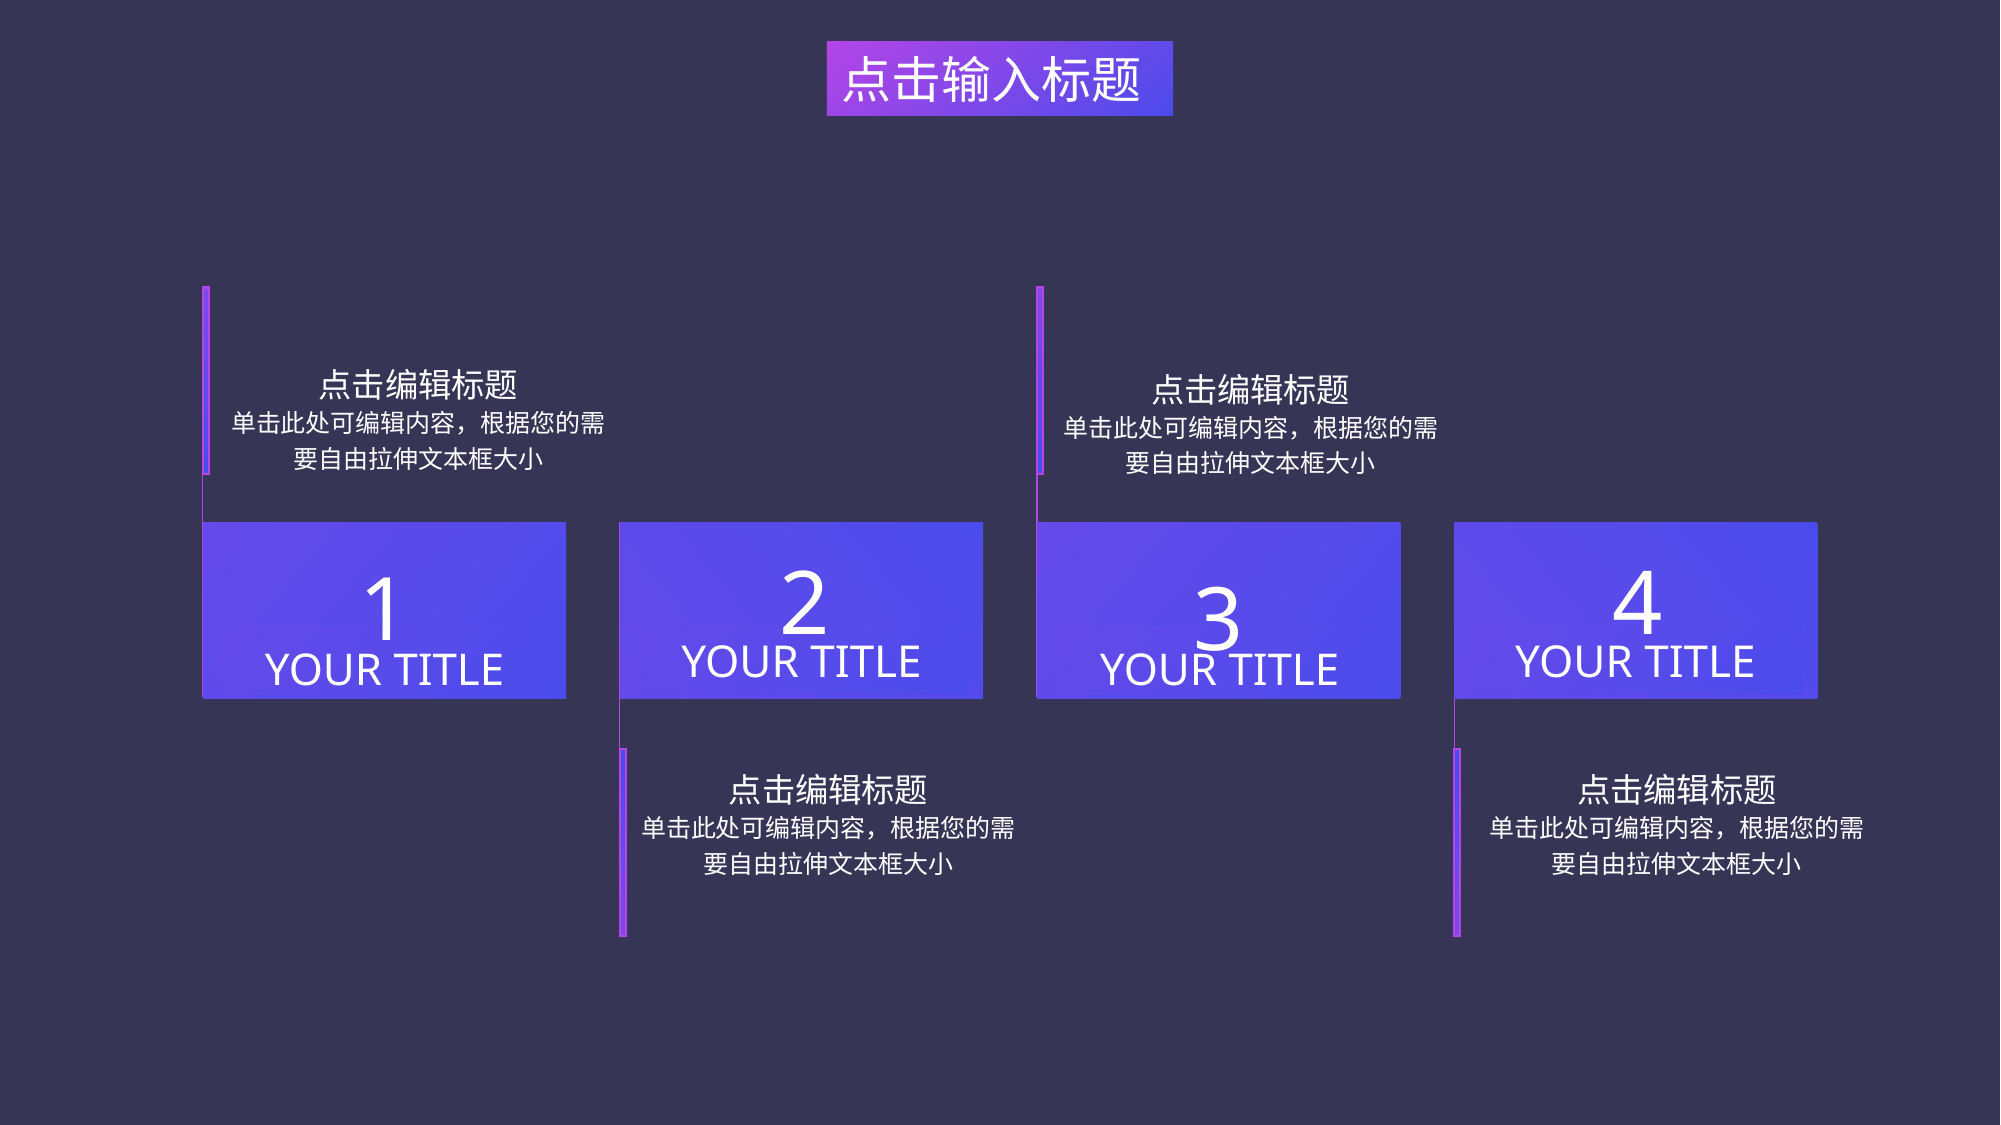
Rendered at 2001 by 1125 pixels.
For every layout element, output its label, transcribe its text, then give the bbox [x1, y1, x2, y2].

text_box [202, 287, 210, 522]
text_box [1454, 522, 1818, 699]
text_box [637, 761, 1020, 880]
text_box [202, 522, 567, 699]
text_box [619, 699, 627, 936]
text_box 点击输入标题 [826, 41, 1174, 116]
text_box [1454, 699, 1461, 936]
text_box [227, 356, 610, 475]
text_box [619, 522, 984, 699]
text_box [1037, 287, 1044, 522]
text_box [1485, 761, 1869, 880]
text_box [1036, 522, 1401, 699]
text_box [1059, 361, 1443, 479]
